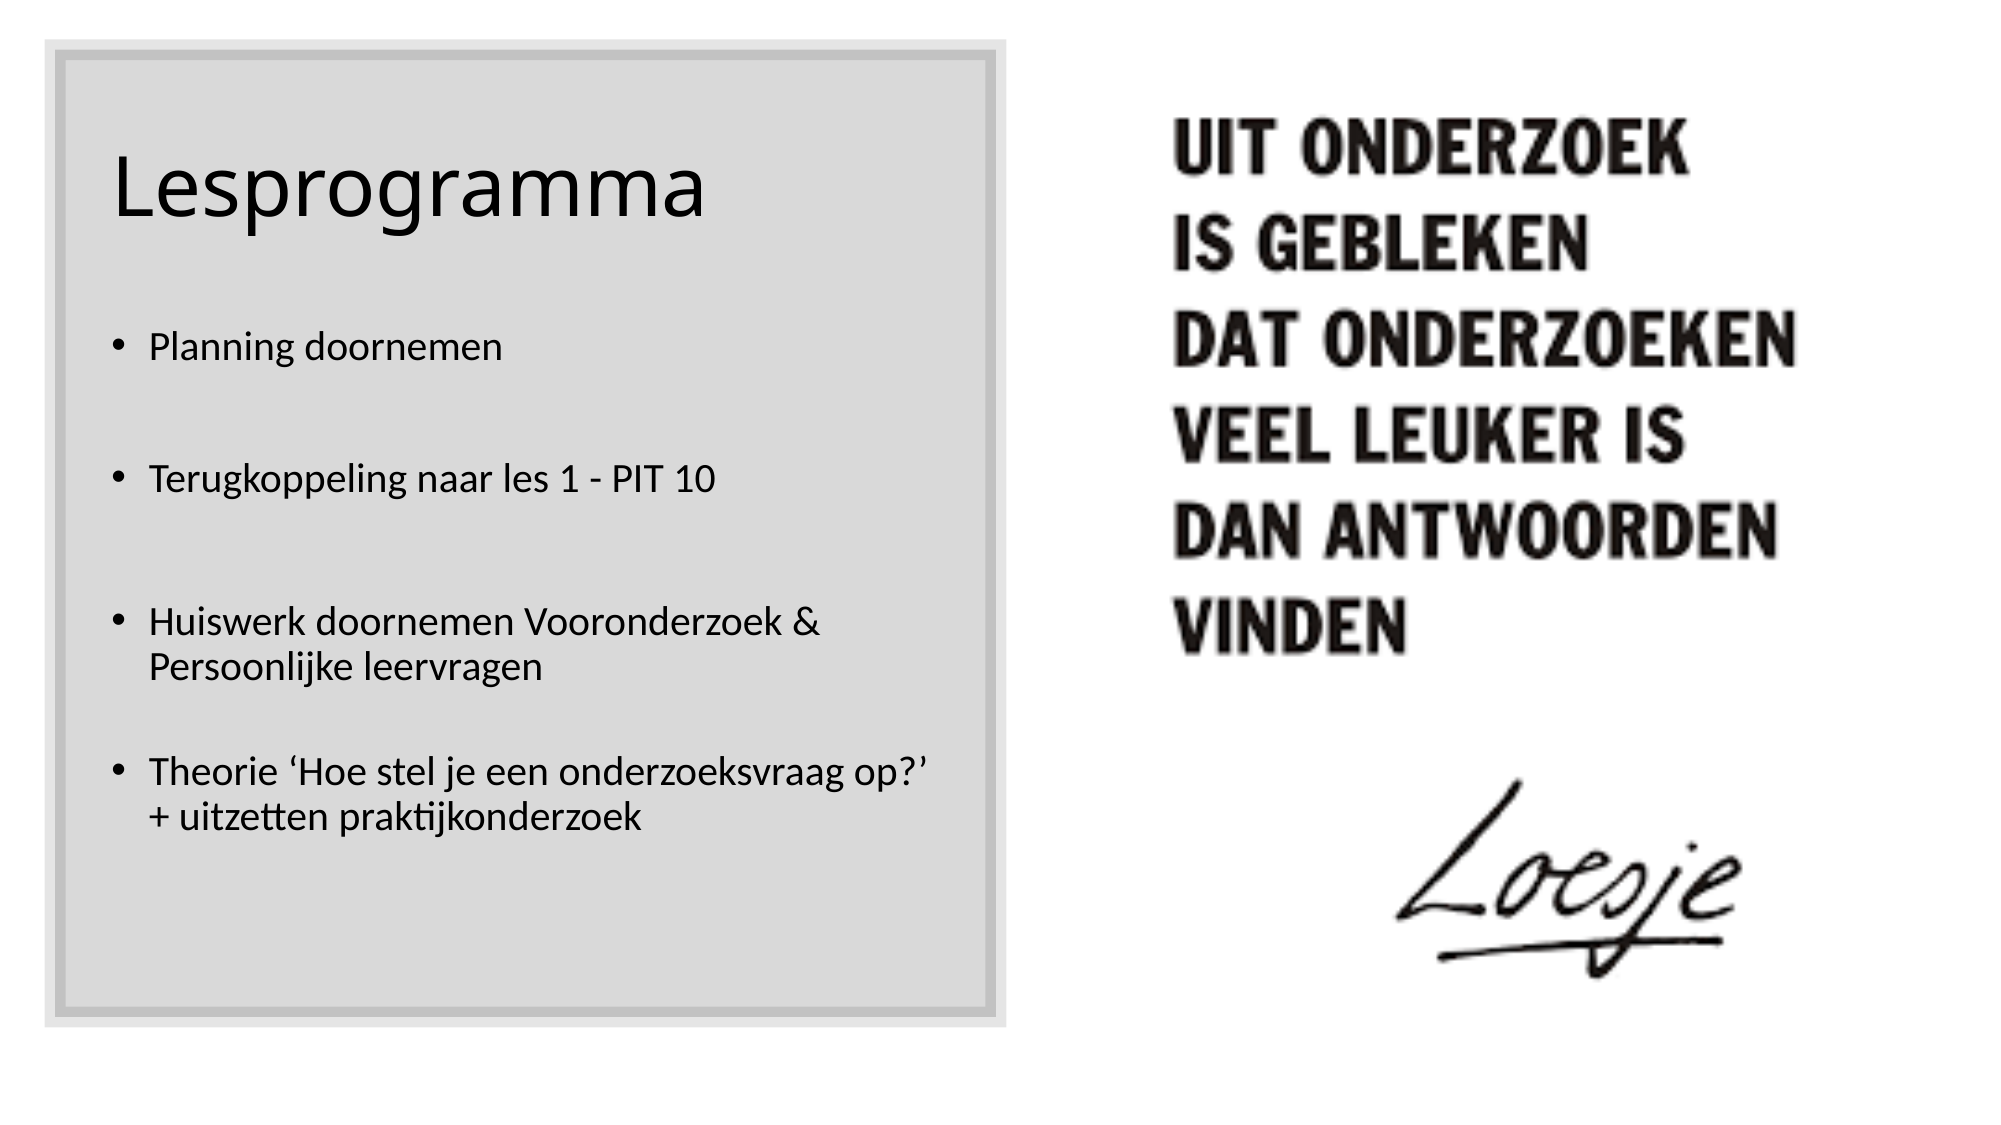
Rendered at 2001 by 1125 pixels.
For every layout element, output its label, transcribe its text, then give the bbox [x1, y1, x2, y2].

text_box [54, 49, 997, 1018]
picture [1131, 79, 1869, 1020]
list Planning doornemen Terugkoppeling naar les 1 - PIT 10 Huiswerk doornemen Vooronderzoek & Persoonlijke leervragen Theorie ‘Hoe stel je een onderzoeksvraag op?’ + uitzetten praktijkonderzoek [96, 317, 955, 936]
title Lesprogramma [96, 78, 956, 300]
